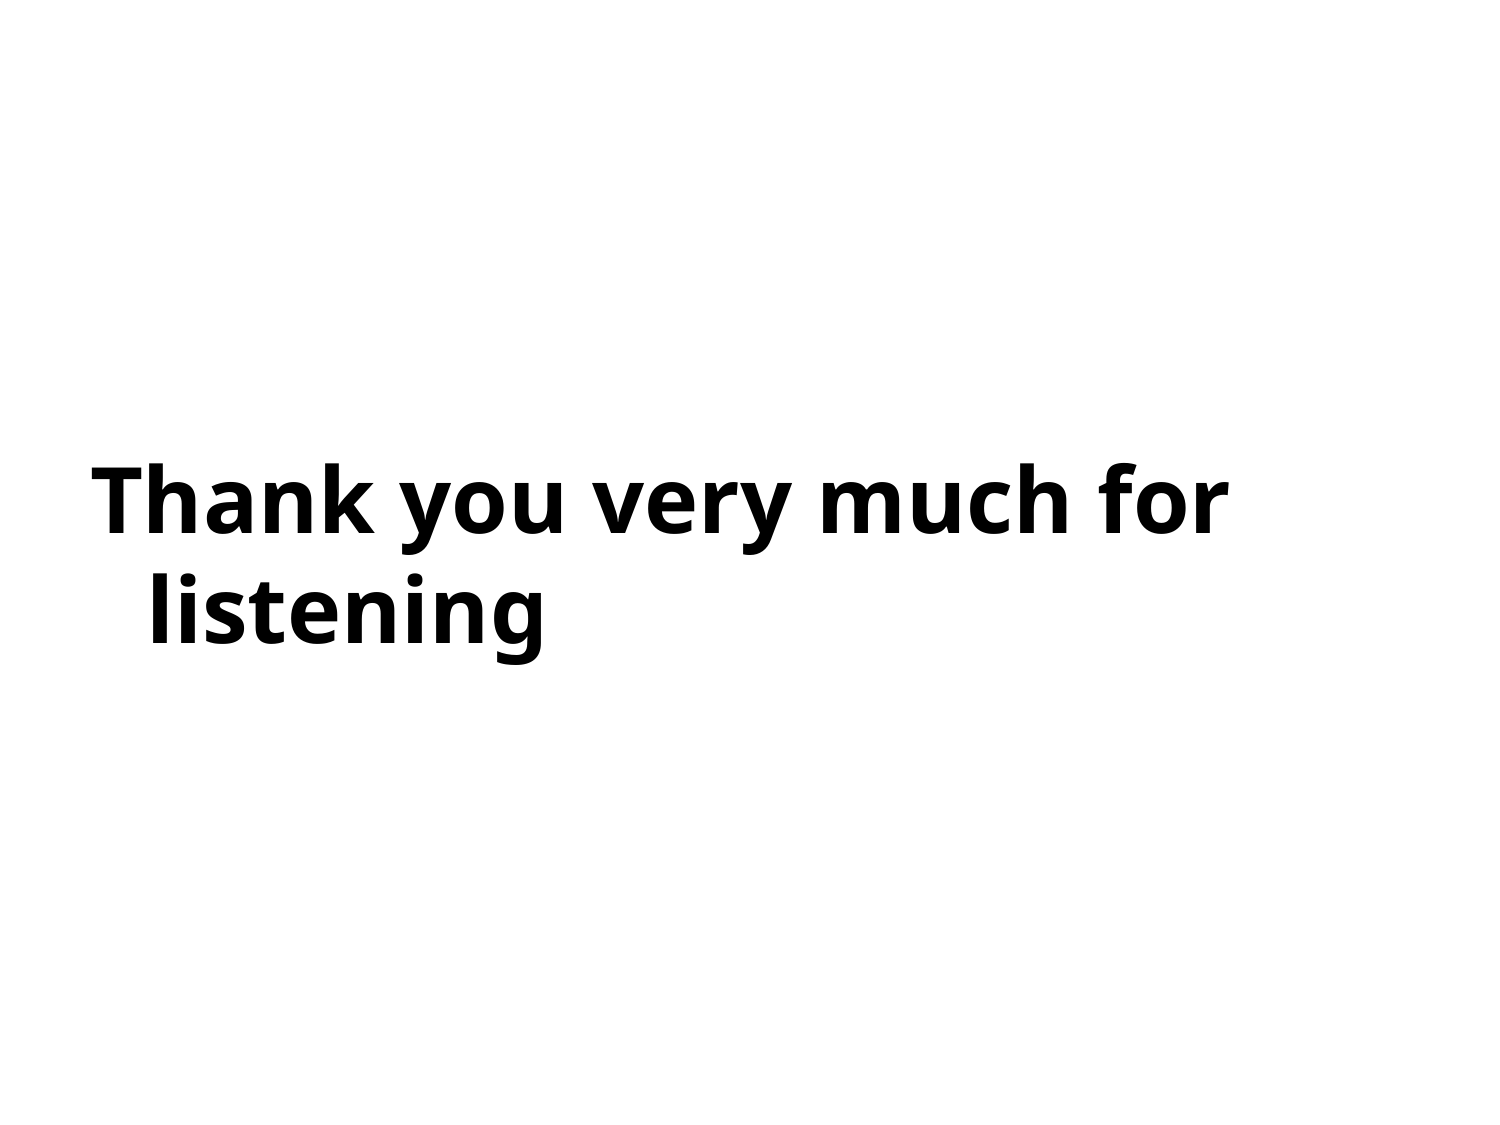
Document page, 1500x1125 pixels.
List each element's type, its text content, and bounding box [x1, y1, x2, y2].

list Thank you very much for listening [75, 50, 1425, 1005]
